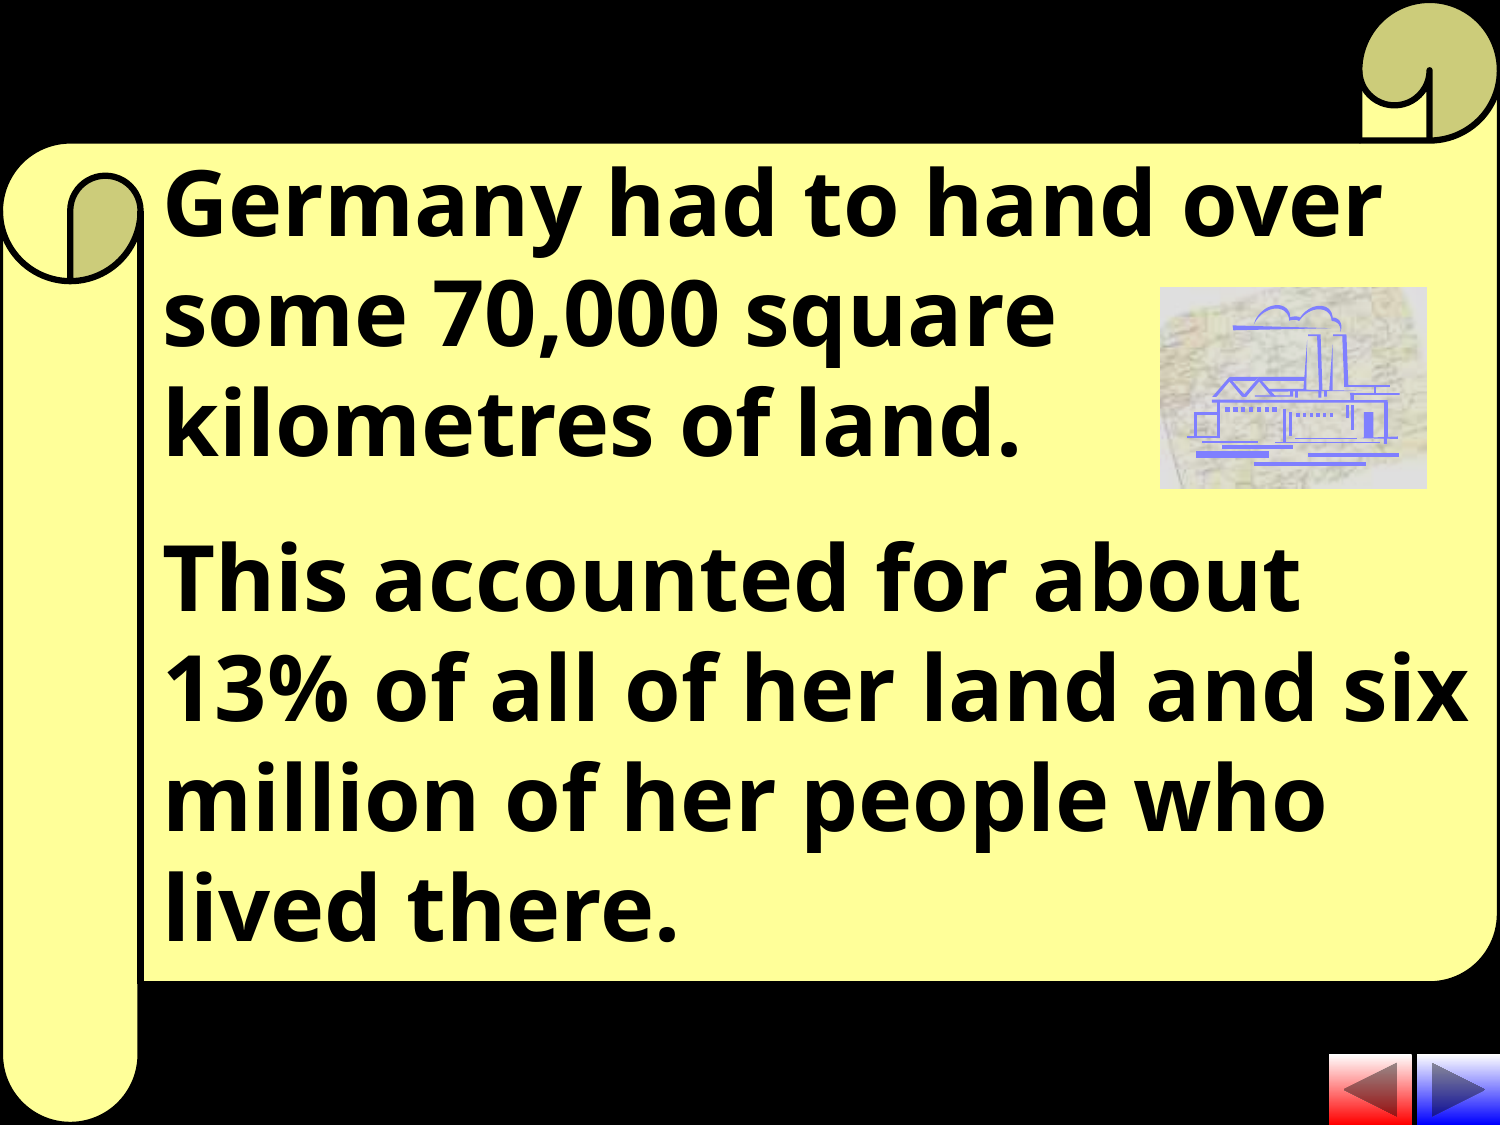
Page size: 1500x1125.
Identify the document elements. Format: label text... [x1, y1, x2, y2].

text_box [1433, 0, 1500, 137]
text_box [1359, 0, 1430, 137]
text_box [0, 140, 1475, 1125]
text_box [1328, 1054, 1412, 1125]
text_box [1417, 1054, 1500, 1125]
picture [1160, 287, 1427, 489]
text_box Germany had to hand over some 70,000 square kilometres of land. This accounted for about 13% of all of her land and six million of her people who lived there. [147, 137, 1500, 968]
